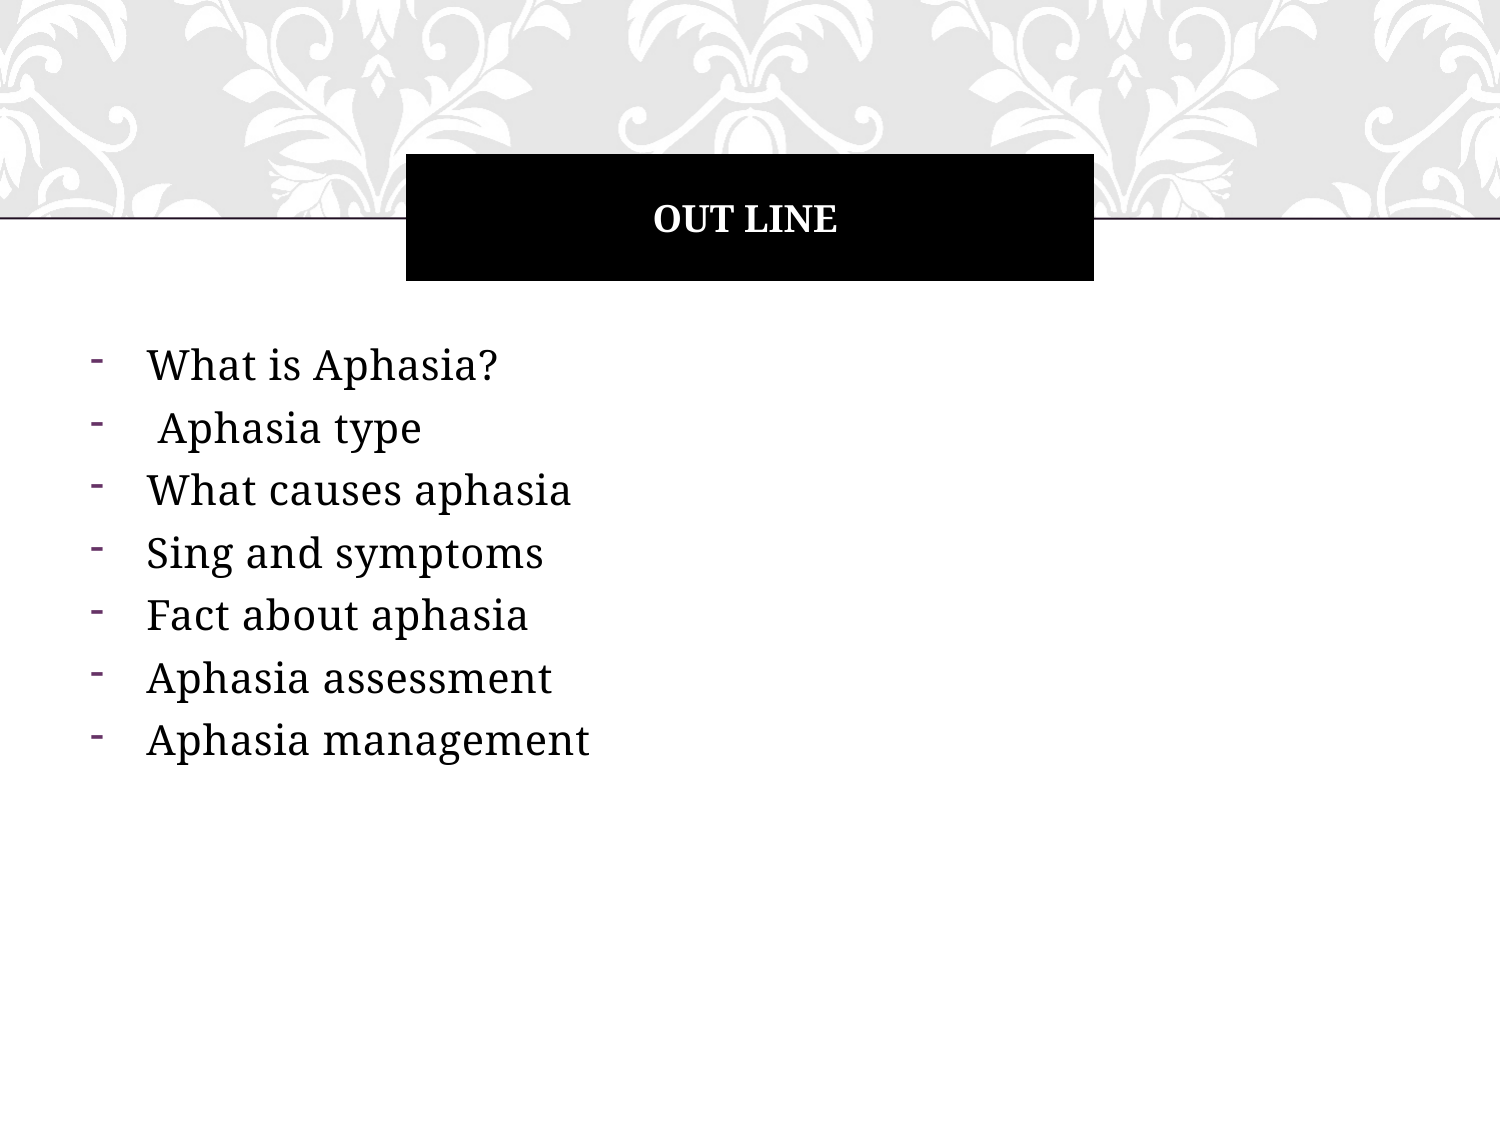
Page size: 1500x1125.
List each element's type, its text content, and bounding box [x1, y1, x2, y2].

list What is Aphasia? Aphasia type What causes aphasia Sing and symptoms Fact about aphasia Aphasia assessment Aphasia management [75, 331, 1425, 1000]
title Out line [406, 154, 1094, 281]
